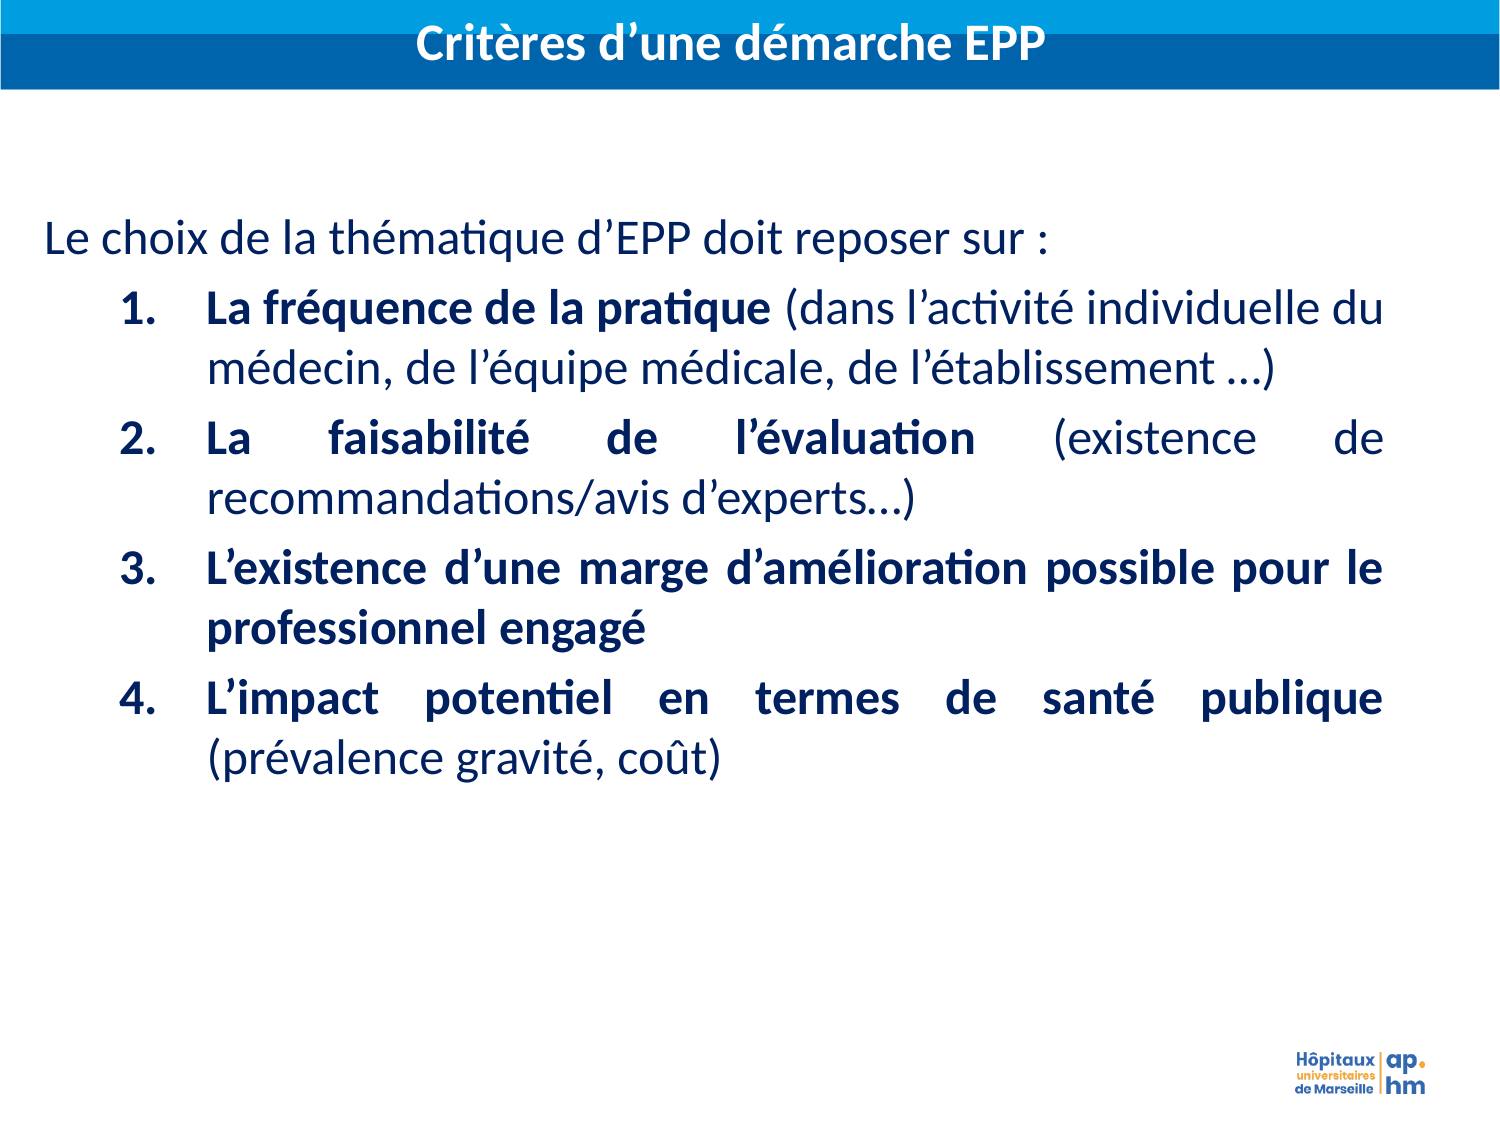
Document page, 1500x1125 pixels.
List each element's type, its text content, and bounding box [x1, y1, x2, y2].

text_box Le choix de la thématique d’EPP doit reposer sur : La fréquence de la pratique (dans l’activité individuelle du médecin, de l’équipe médicale, de l’établissement …) La faisabilité de l’évaluation (existence de recommandations/avis d’experts…) L’existence d’une marge d’amélioration possible pour le professionnel engagé L’impact potentiel en termes de santé publique (prévalence gravité, coût) [29, 137, 1400, 863]
picture [1295, 1052, 1425, 1094]
picture [0, 35, 1500, 101]
title Critères d’une démarche EPP [100, 0, 1376, 79]
